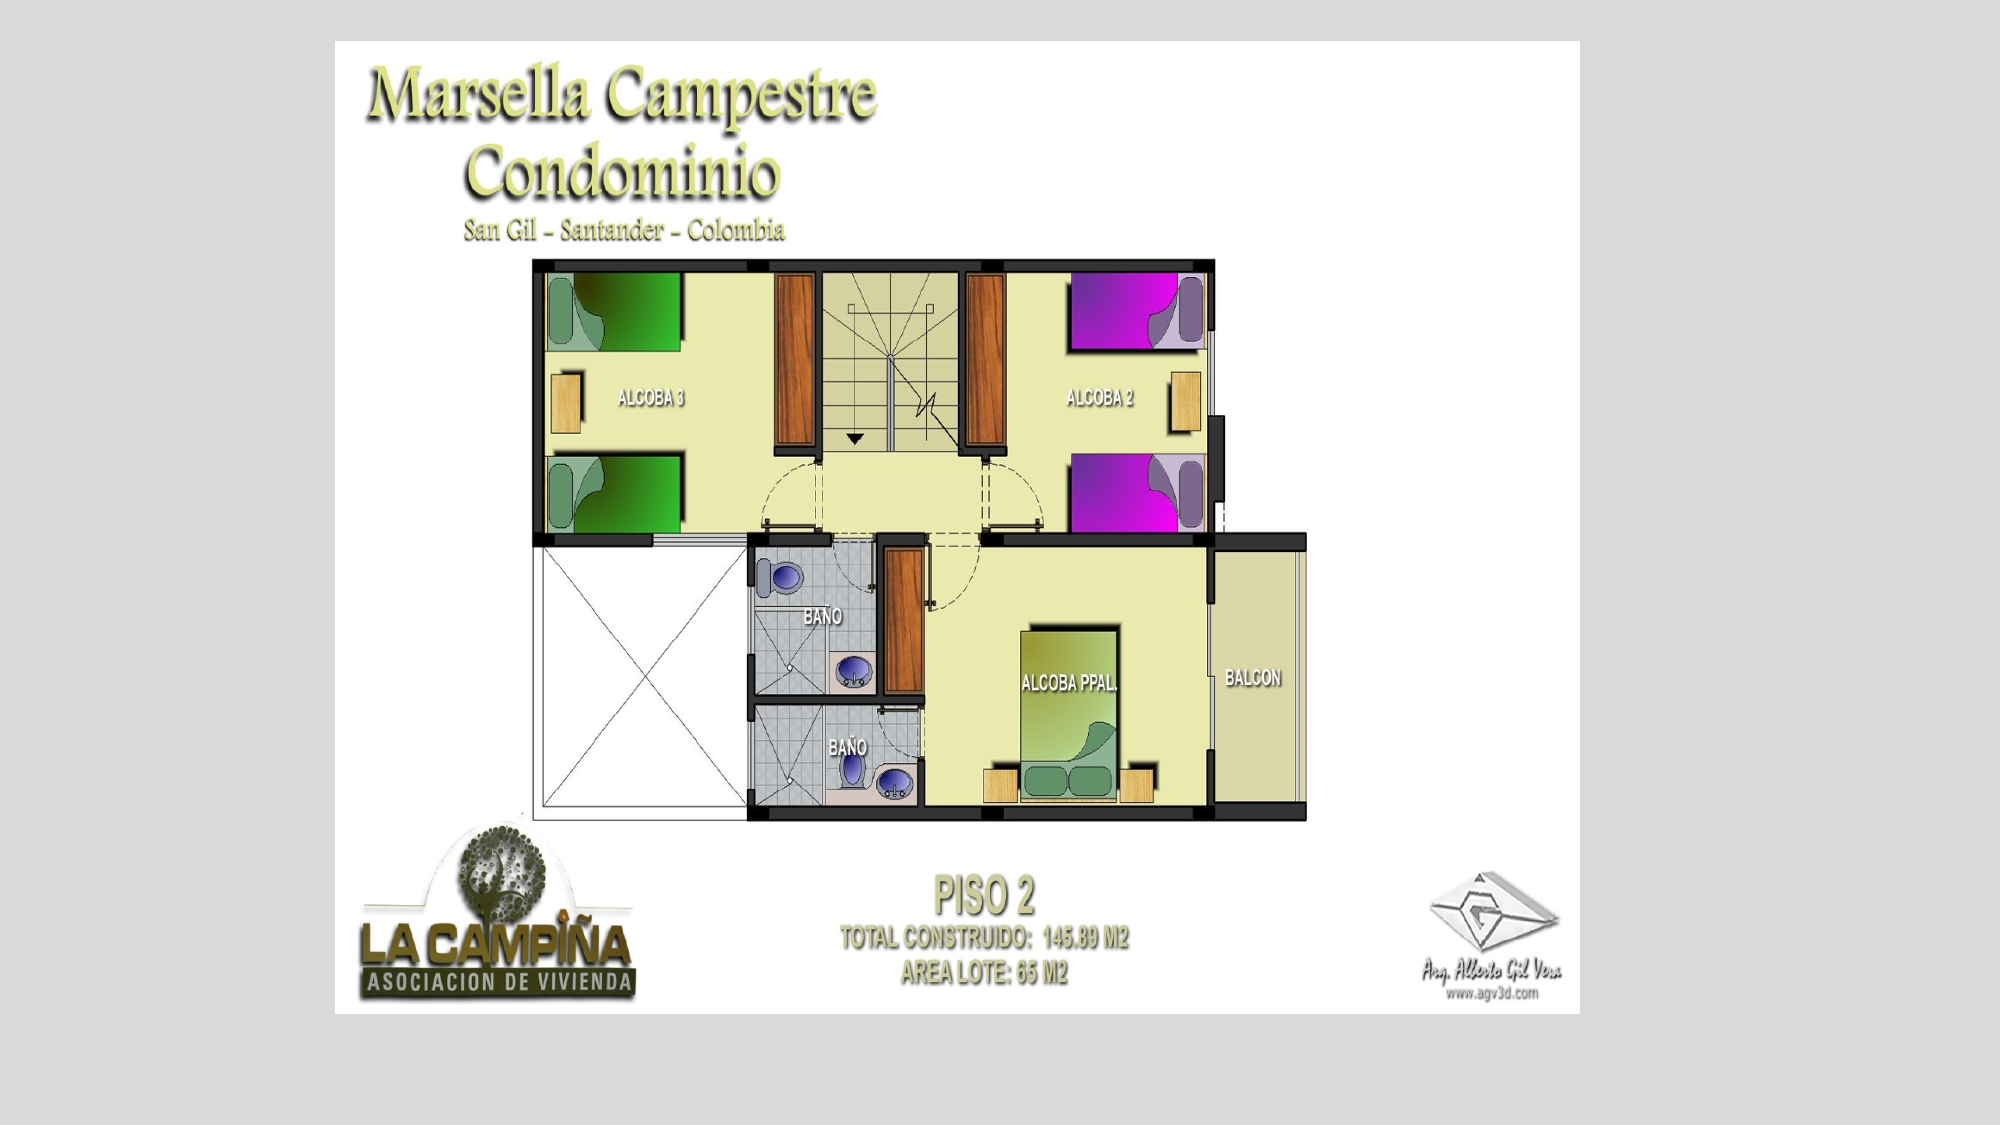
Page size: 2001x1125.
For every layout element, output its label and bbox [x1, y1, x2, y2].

list [335, 41, 1580, 1014]
